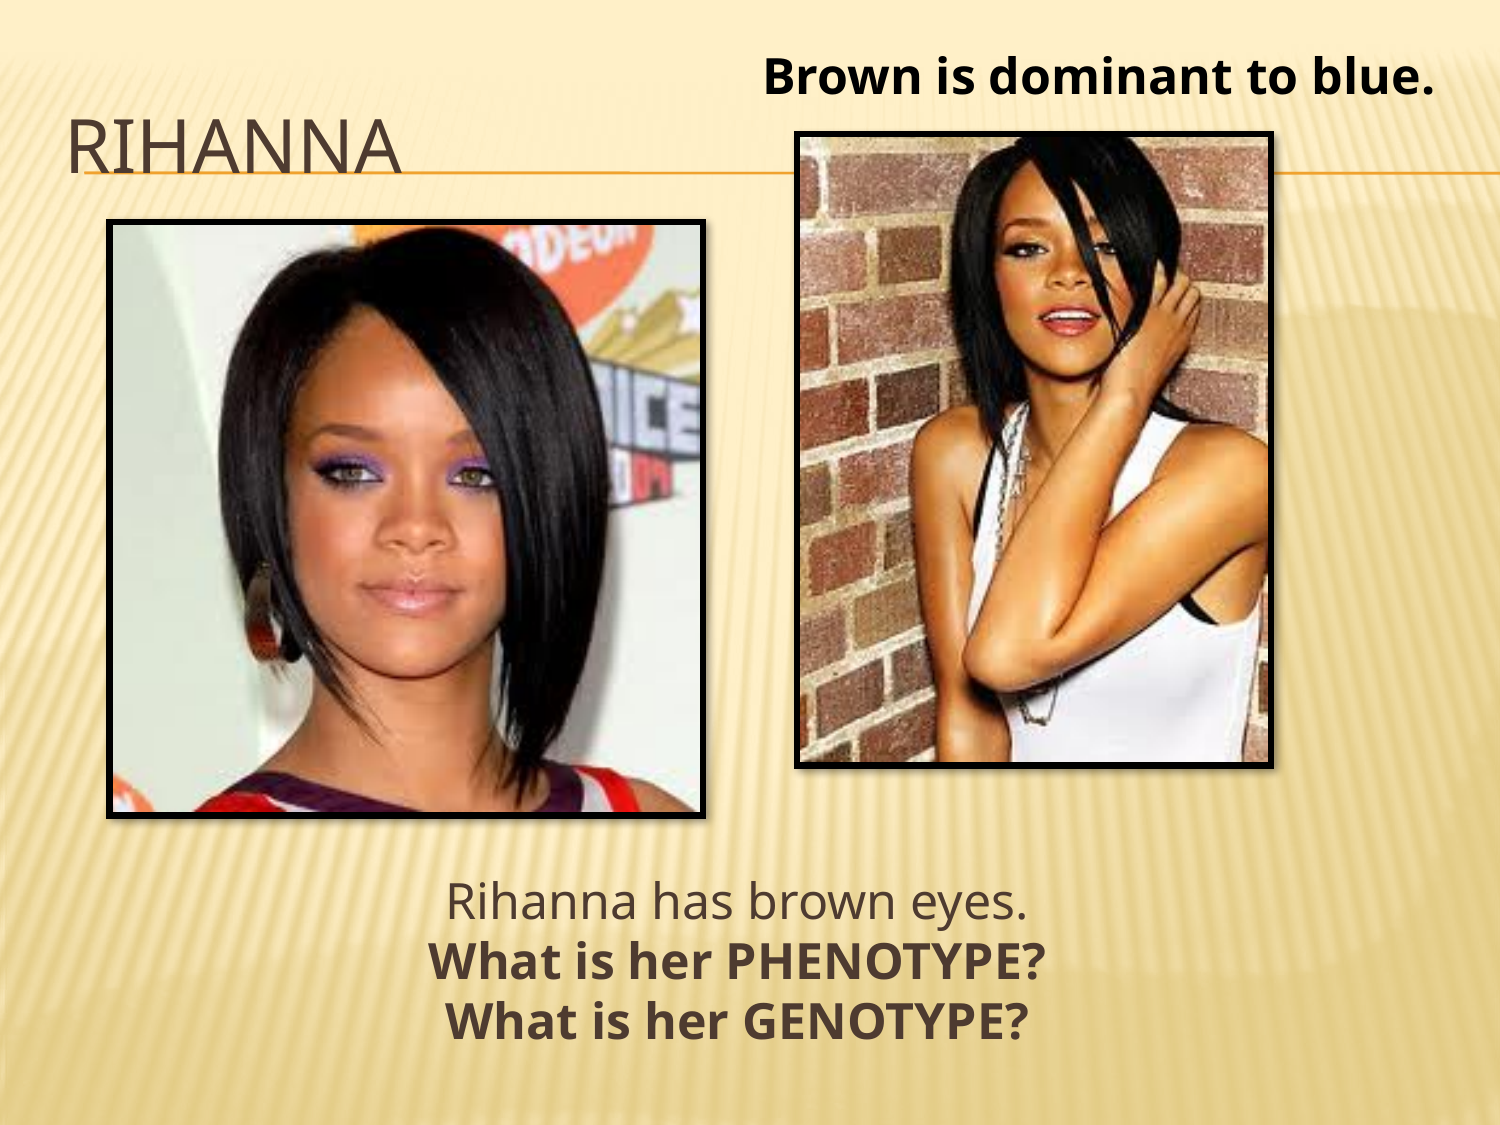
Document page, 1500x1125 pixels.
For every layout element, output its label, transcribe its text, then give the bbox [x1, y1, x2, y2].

picture [799, 137, 1269, 763]
text_box Brown is dominant to blue. [747, 37, 1451, 113]
text_box Rihanna has brown eyes. What is her PHENOTYPE? What is her GENOTYPE? [187, 862, 1288, 1058]
picture [112, 224, 701, 813]
title Rihanna [50, 75, 1475, 213]
